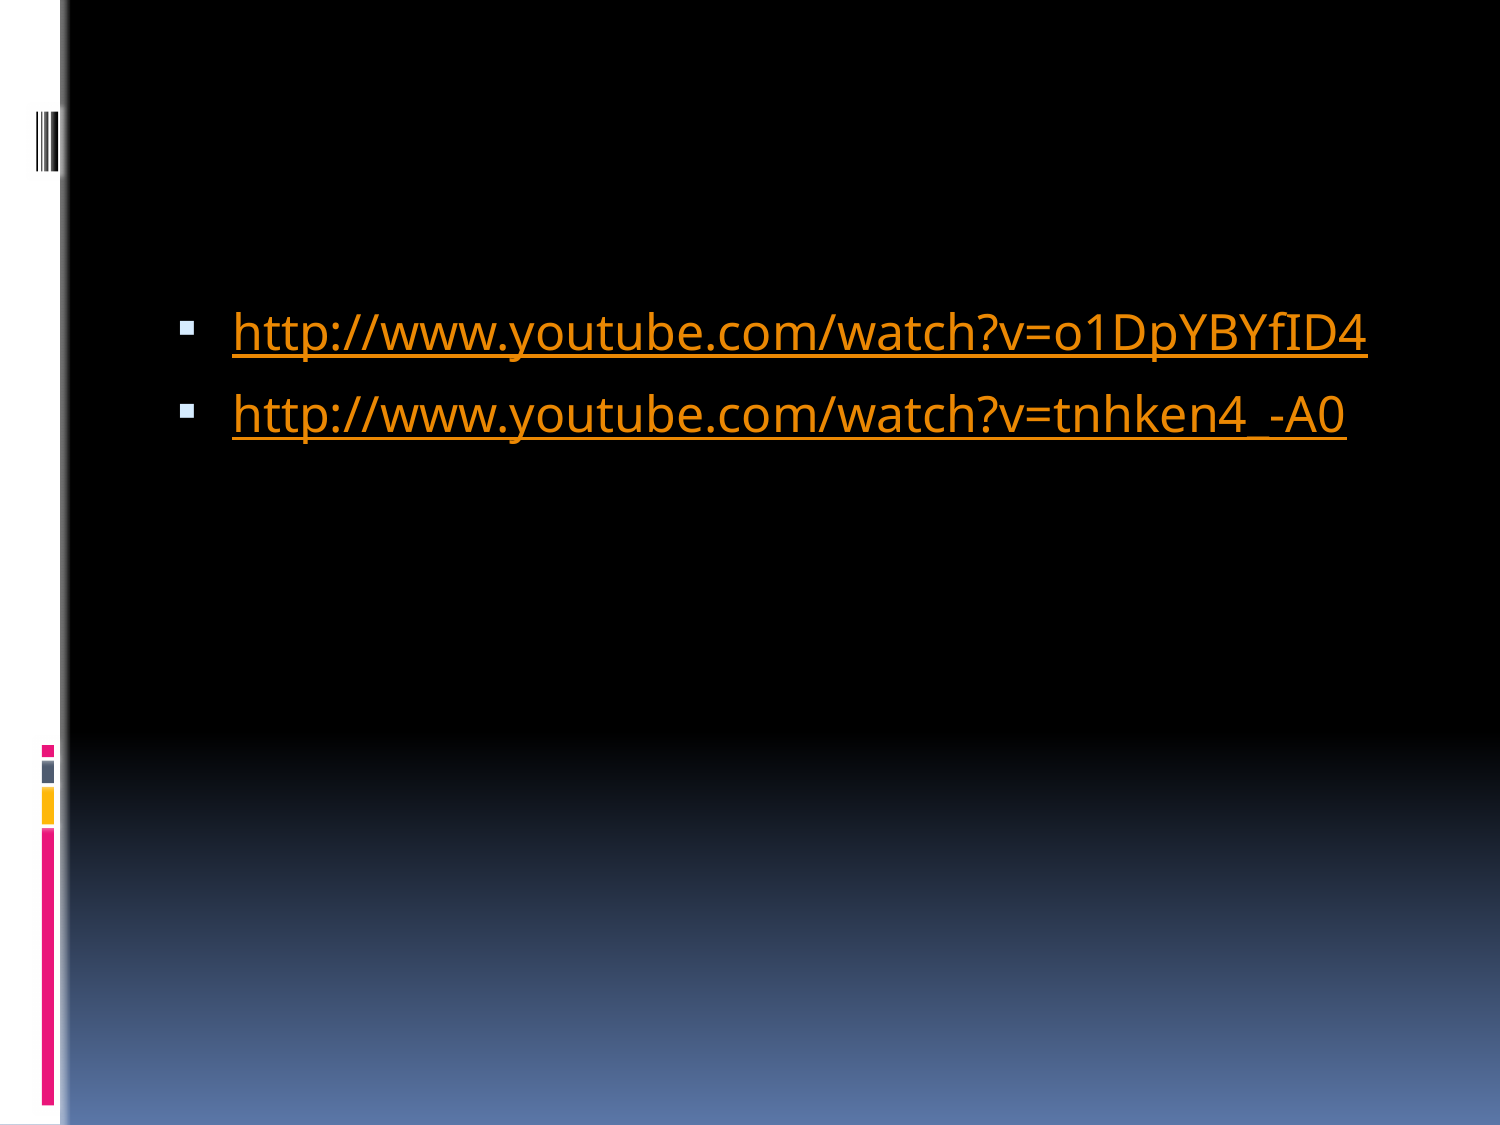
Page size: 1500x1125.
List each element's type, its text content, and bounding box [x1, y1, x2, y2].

list http://www.youtube.com/watch?v=o1DpYBYfID4 http://www.youtube.com/watch?v=tnhken4_-A0 [150, 292, 1425, 1043]
